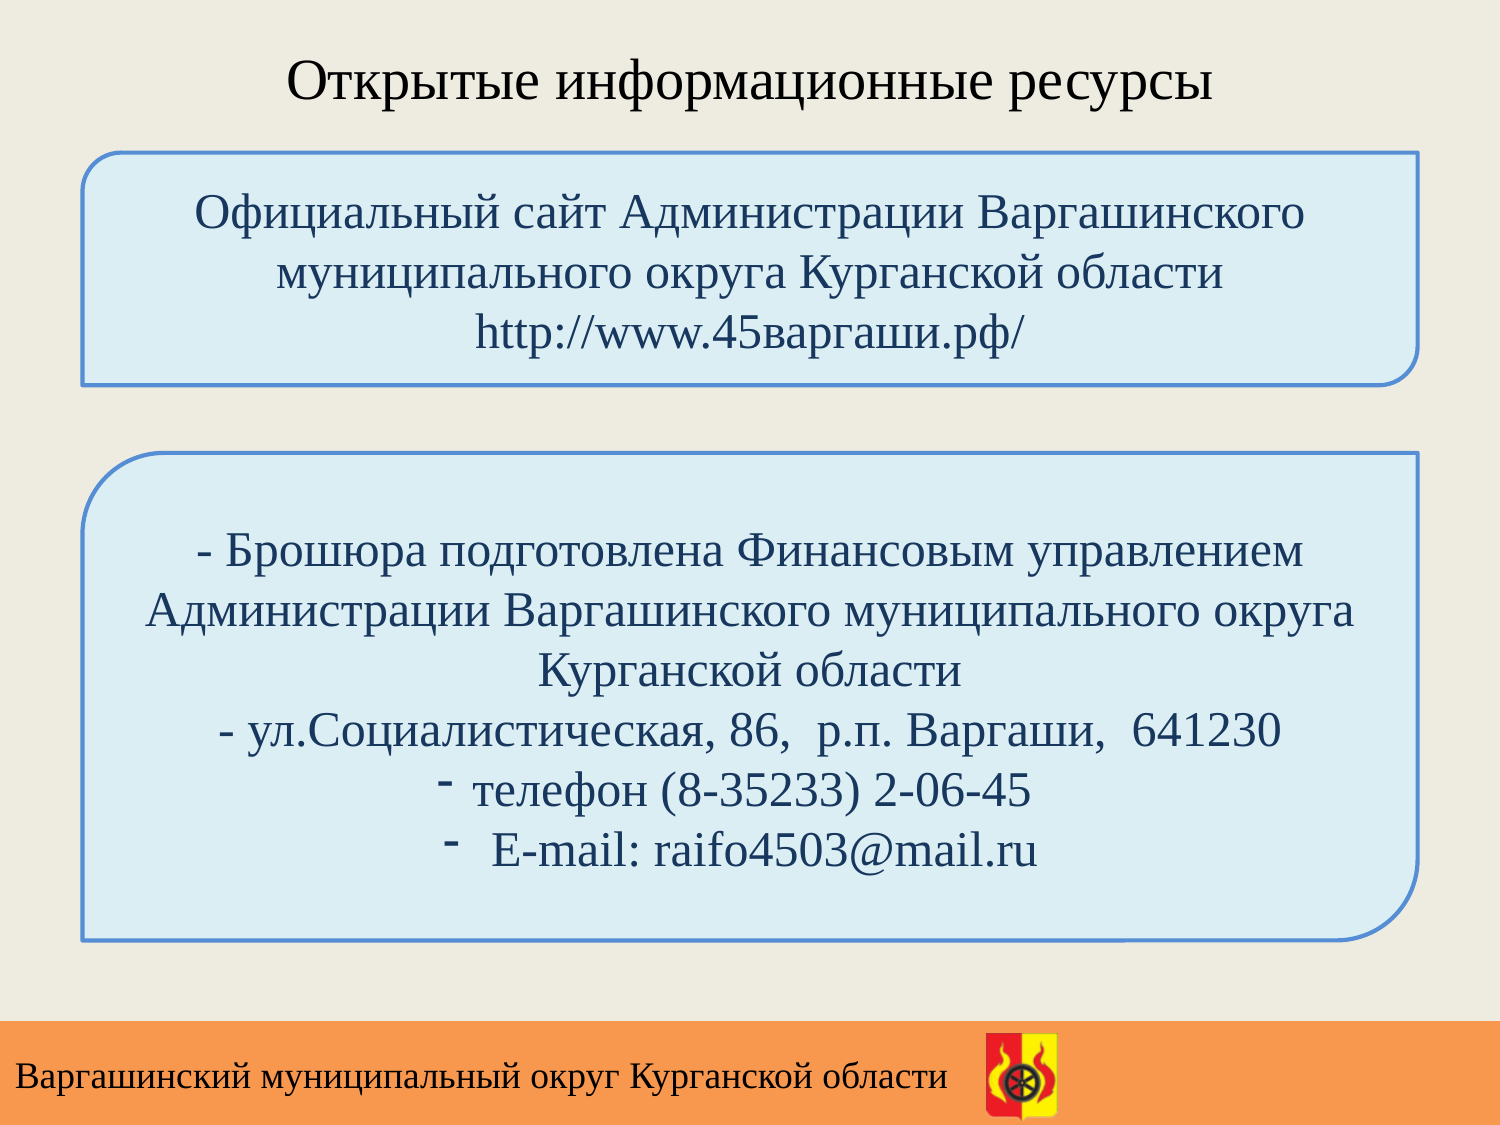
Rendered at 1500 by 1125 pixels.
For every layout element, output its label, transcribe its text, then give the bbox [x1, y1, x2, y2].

picture [985, 1033, 1058, 1125]
text_box Открытые информационные ресурсы [0, 0, 1500, 153]
text_box Варгашинский муниципальный округ Курганской области [0, 1021, 1500, 1125]
text_box Официальный сайт Администрации Варгашинского муниципального округа Курганской области http://www.45варгаши.рф/ [80, 150, 1420, 388]
text_box - Брошюра подготовлена Финансовым управлением Администрации Варгашинского муниципального округа Курганской области - ул.Социалистическая, 86, р.п. Варгаши, 641230 телефон (8-35233) 2-06-45 Е-mail: raifo4503@mail.ru [80, 450, 1420, 943]
